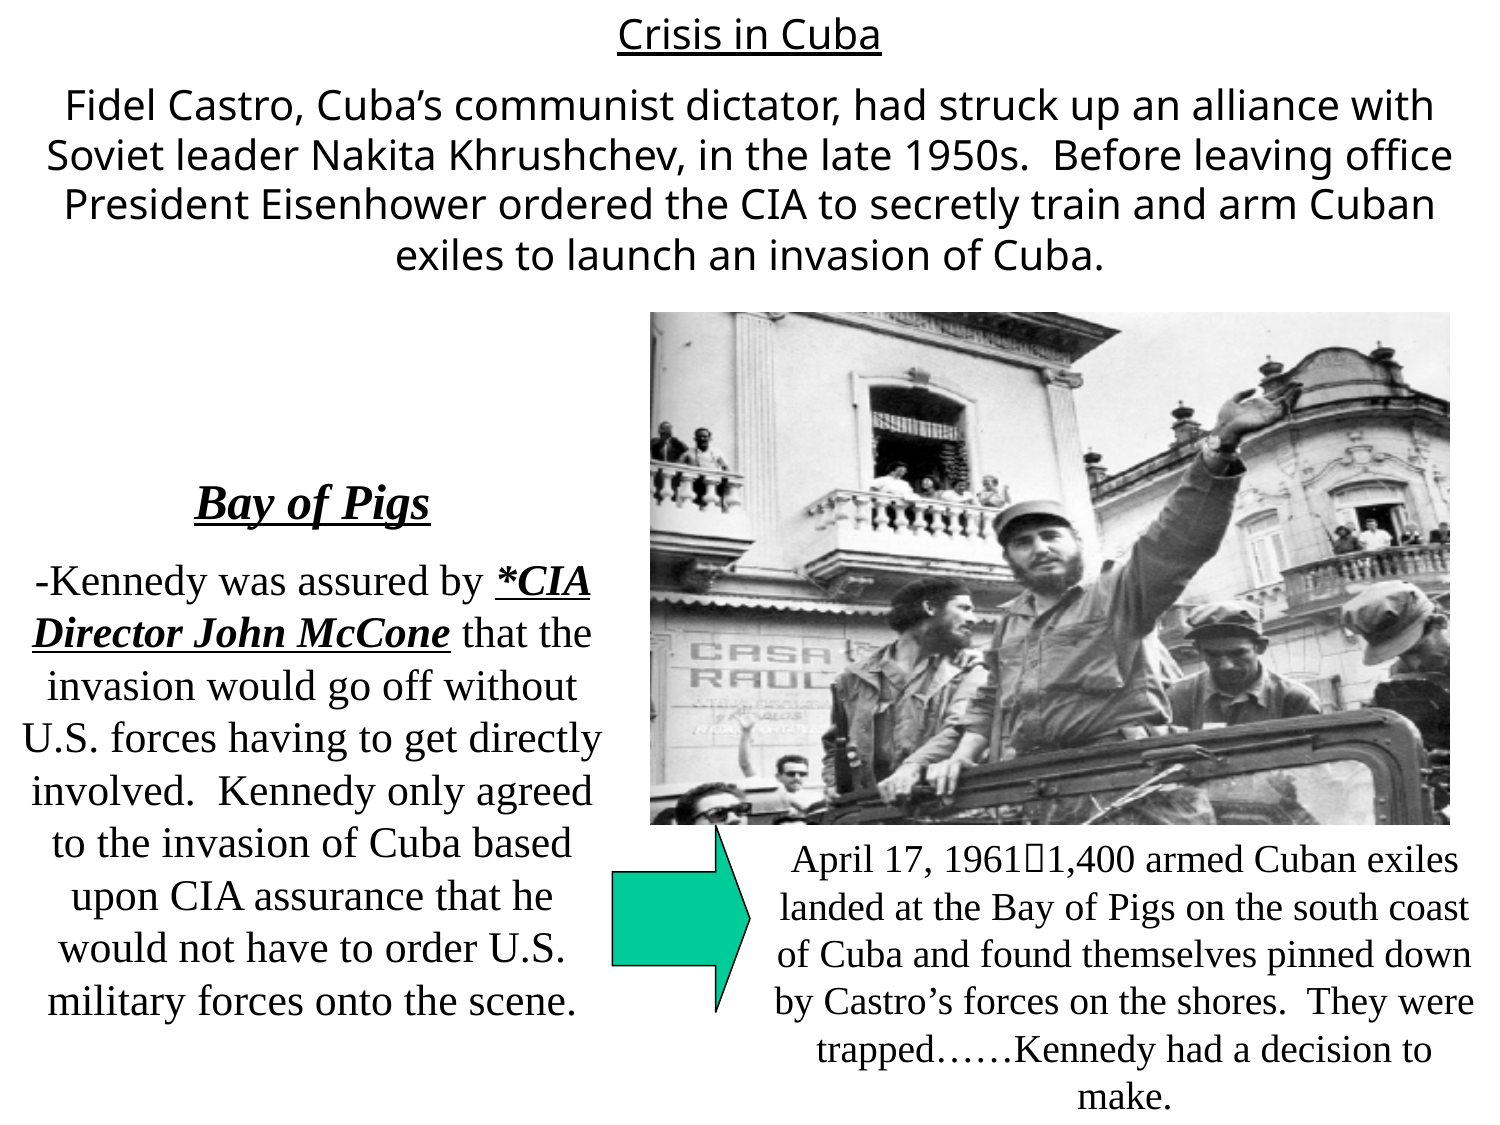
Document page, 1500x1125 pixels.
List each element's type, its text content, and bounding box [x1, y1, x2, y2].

text_box Bay of Pigs -Kennedy was assured by *CIA Director John McCone that the invasion would go off without U.S. forces having to get directly involved. Kennedy only agreed to the invasion of Cuba based upon CIA assurance that he would not have to order U.S. military forces onto the scene. [0, 462, 625, 1032]
text_box Crisis in Cuba Fidel Castro, Cuba’s communist dictator, had struck up an alliance with Soviet leader Nakita Khrushchev, in the late 1950s. Before leaving office President Eisenhower ordered the CIA to secretly train and arm Cuban exiles to launch an invasion of Cuba. [0, 0, 1500, 371]
picture [649, 312, 1451, 826]
text_box [612, 833, 750, 1013]
text_box April 17, 19611,400 armed Cuban exiles landed at the Bay of Pigs on the south coast of Cuba and found themselves pinned down by Castro’s forces on the shores. They were trapped……Kennedy had a decision to make. [749, 825, 1500, 1125]
